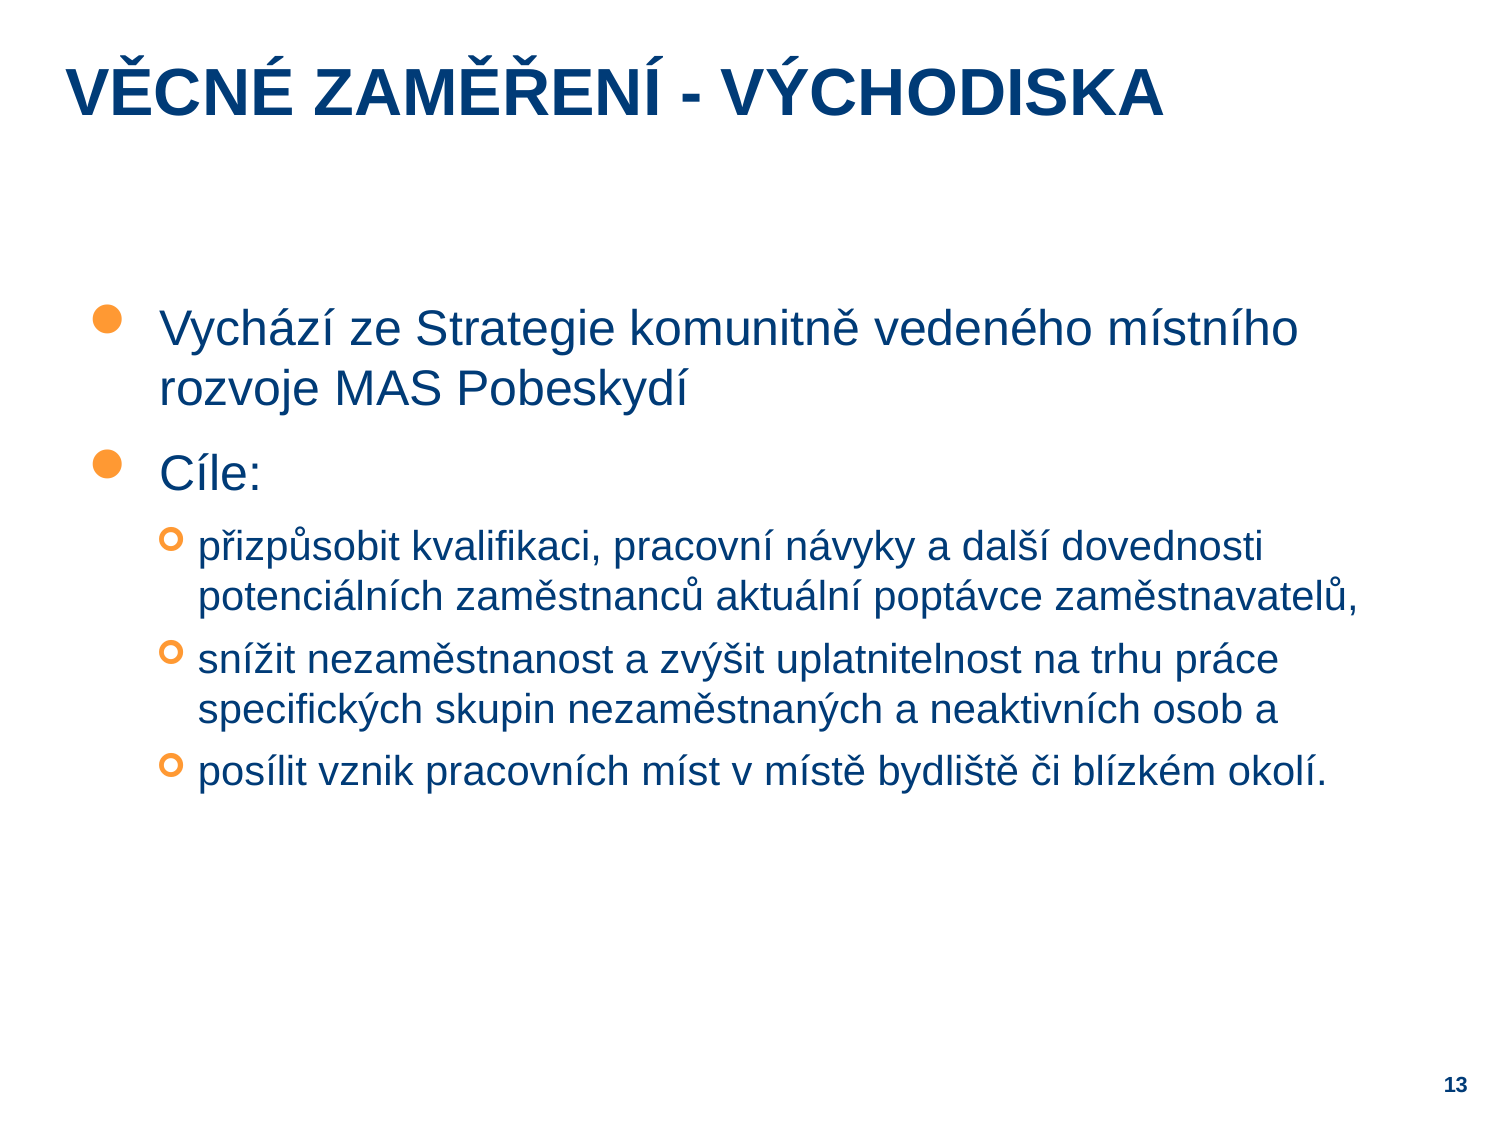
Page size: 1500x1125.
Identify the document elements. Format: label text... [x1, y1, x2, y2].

title Věcné zaměření - východiska [59, 0, 1441, 178]
list Vychází ze Strategie komunitně vedeného místního rozvoje MAS Pobeskydí Cíle: přizpůsobit kvalifikaci, pracovní návyky a další dovednosti potenciálních zaměstnanců aktuální poptávce zaměstnavatelů, snížit nezaměstnanost a zvýšit uplatnitelnost na trhu práce specifických skupin nezaměstnaných a neaktivních osob a posílit vznik pracovních míst v místě bydliště či blízkém okolí. [88, 295, 1412, 1004]
slide_number 13 [1417, 1068, 1495, 1099]
